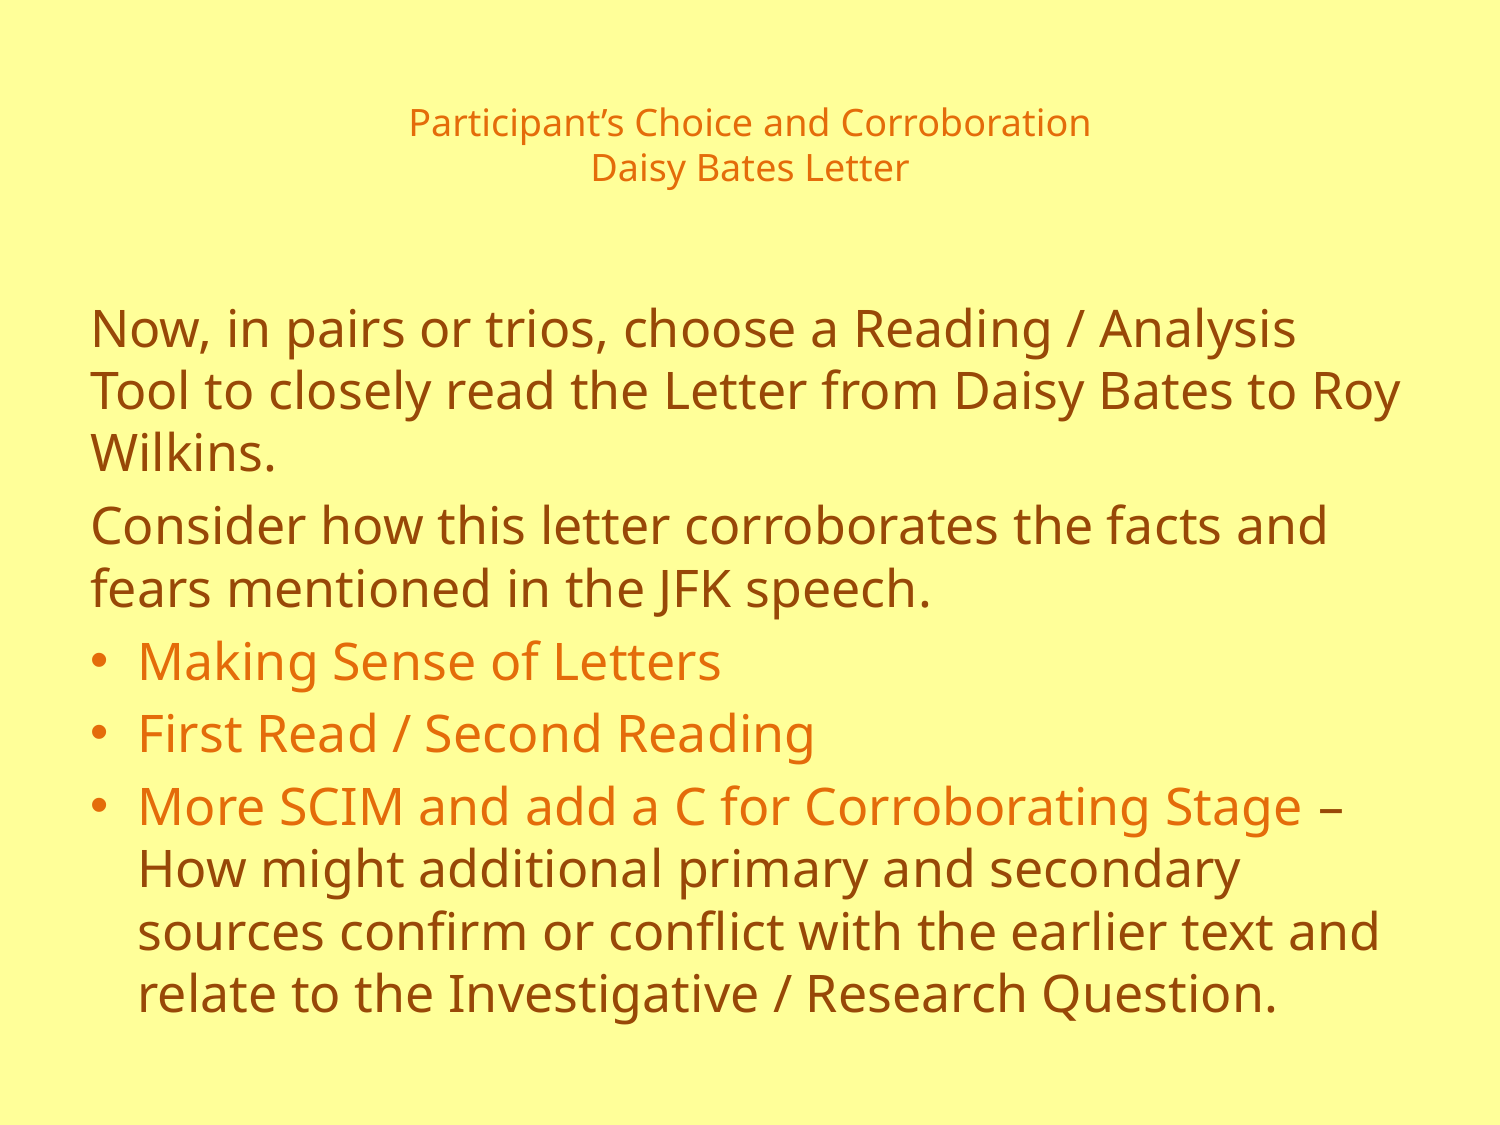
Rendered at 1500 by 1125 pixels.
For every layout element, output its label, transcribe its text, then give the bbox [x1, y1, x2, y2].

title Participant’s Choice and Corroboration Daisy Bates Letter [75, 50, 1425, 238]
list Now, in pairs or trios, choose a Reading / Analysis Tool to closely read the Letter from Daisy Bates to Roy Wilkins. Consider how this letter corroborates the facts and fears mentioned in the JFK speech. Making Sense of Letters First Read / Second Reading More SCIM and add a C for Corroborating Stage – How might additional primary and secondary sources confirm or conflict with the earlier text and relate to the Investigative / Research Question. [75, 287, 1425, 1075]
